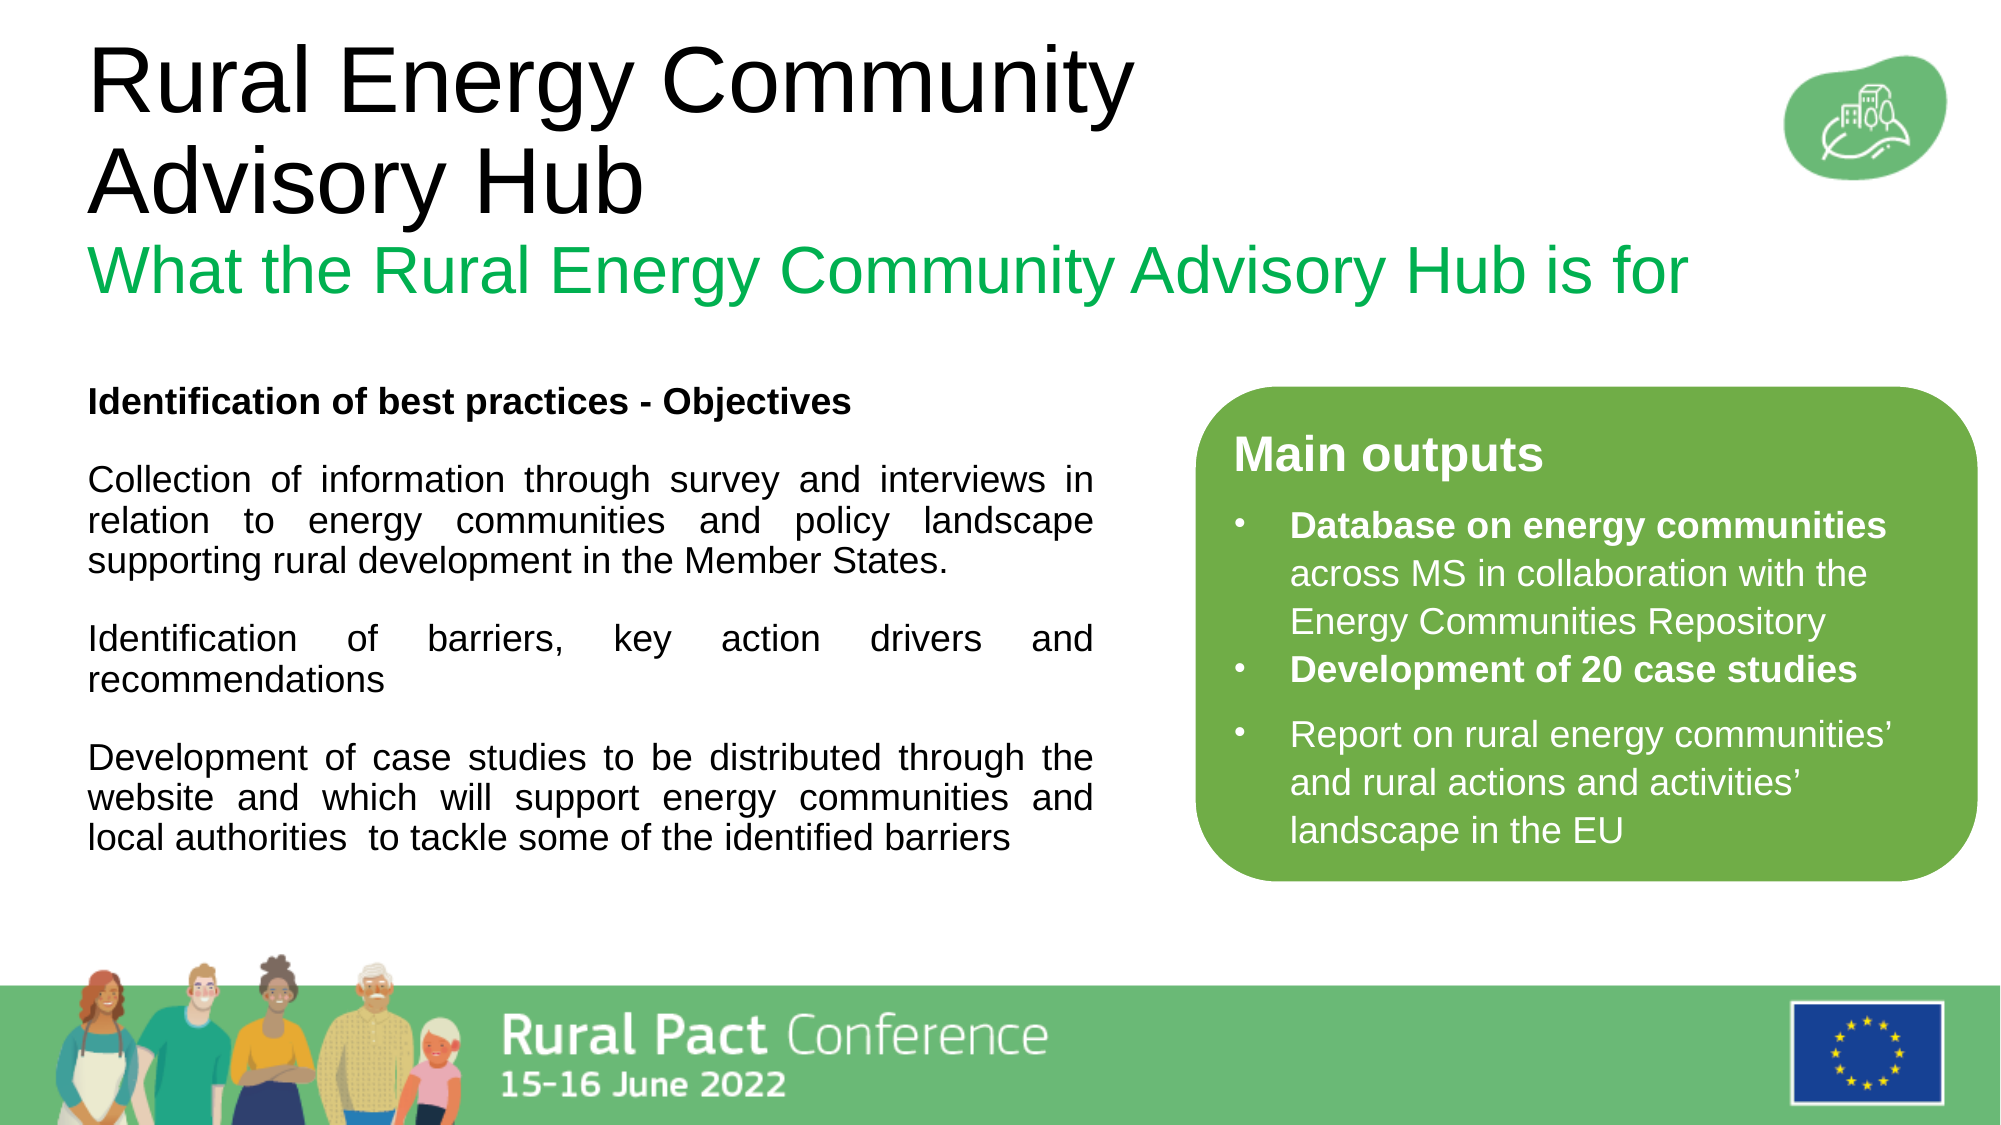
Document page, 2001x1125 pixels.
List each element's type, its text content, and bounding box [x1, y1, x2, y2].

text_box What the Rural Energy Community Advisory Hub is for [72, 228, 1962, 317]
title Rural Energy Community Advisory Hub [72, 0, 1348, 242]
picture [0, 0, 2001, 1125]
text_box Main outputs Database on energy communities across MS ​in collaboration with the Energy Communities Repository Development of 20 case studies Report on rural energy communities’ and rural actions and activities’ landscape in the EU [1194, 384, 1980, 884]
subtitle Identification of best practices - Objectives Collection of information through survey and interviews in relation to energy communities and policy landscape supporting rural development in the Member States. Identification of barriers, key action drivers and recommendations Development of case studies to be distributed through the website and which will support energy communities and local authorities to tackle some of the identified barriers [72, 374, 1110, 470]
